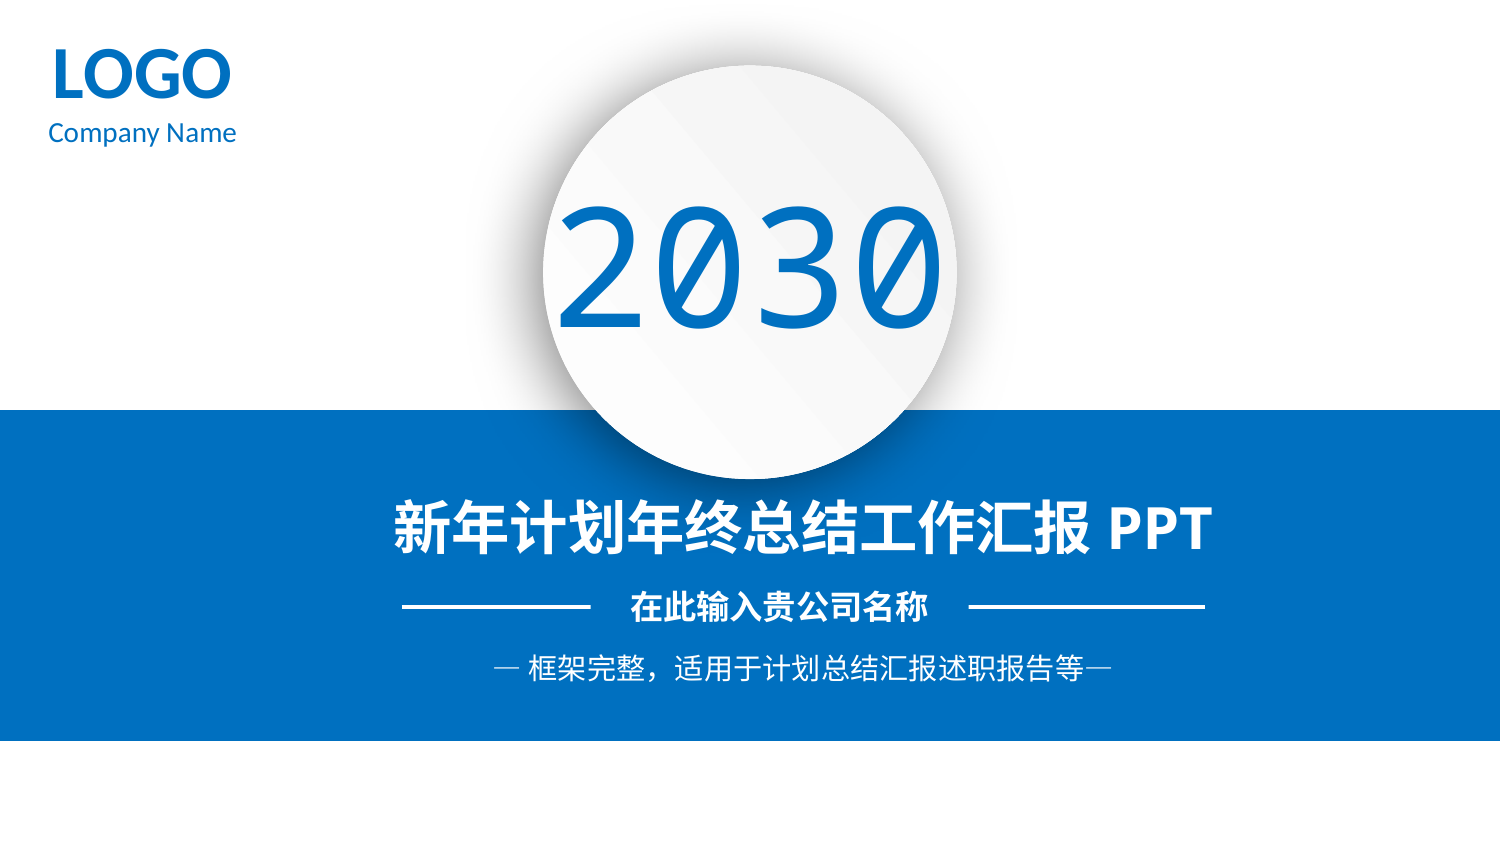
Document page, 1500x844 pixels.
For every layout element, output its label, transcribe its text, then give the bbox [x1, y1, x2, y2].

text_box [0, 408, 1500, 743]
text_box 在此输入贵公司名称 [590, 615, 969, 634]
text_box 新年计划年终总结工作汇报PPT [371, 483, 1235, 569]
text_box LOGO Company Name [17, 16, 268, 156]
text_box 2030 [506, 153, 994, 369]
text_box —框架完整，适用于计划总结汇报述职报告等— [472, 642, 1134, 693]
text_box 在此输入贵公司名称 [590, 578, 969, 606]
text_box [564, 369, 935, 482]
text_box [578, 63, 922, 153]
